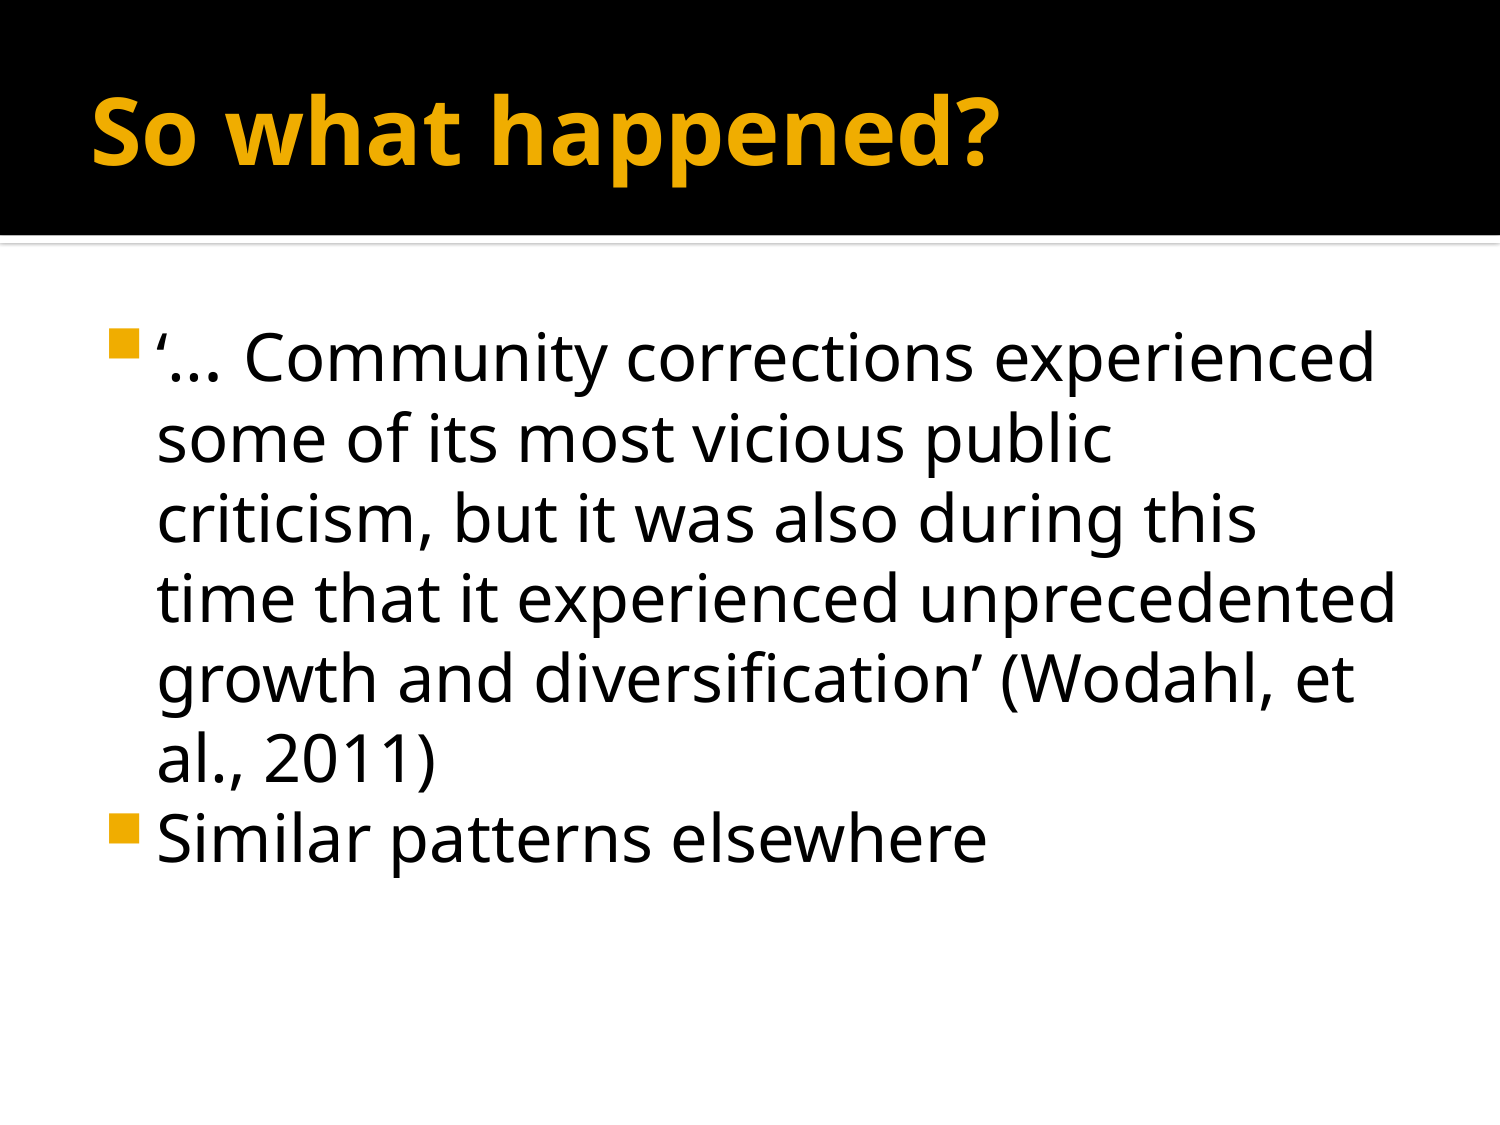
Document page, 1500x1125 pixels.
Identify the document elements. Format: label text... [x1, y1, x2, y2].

title So what happened? [75, 25, 1425, 231]
list ‘... Community corrections experienced some of its most vicious public criticism, but it was also during this time that it experienced unprecedented growth and diversification’ (Wodahl, et al., 2011) Similar patterns elsewhere [75, 291, 1425, 1094]
